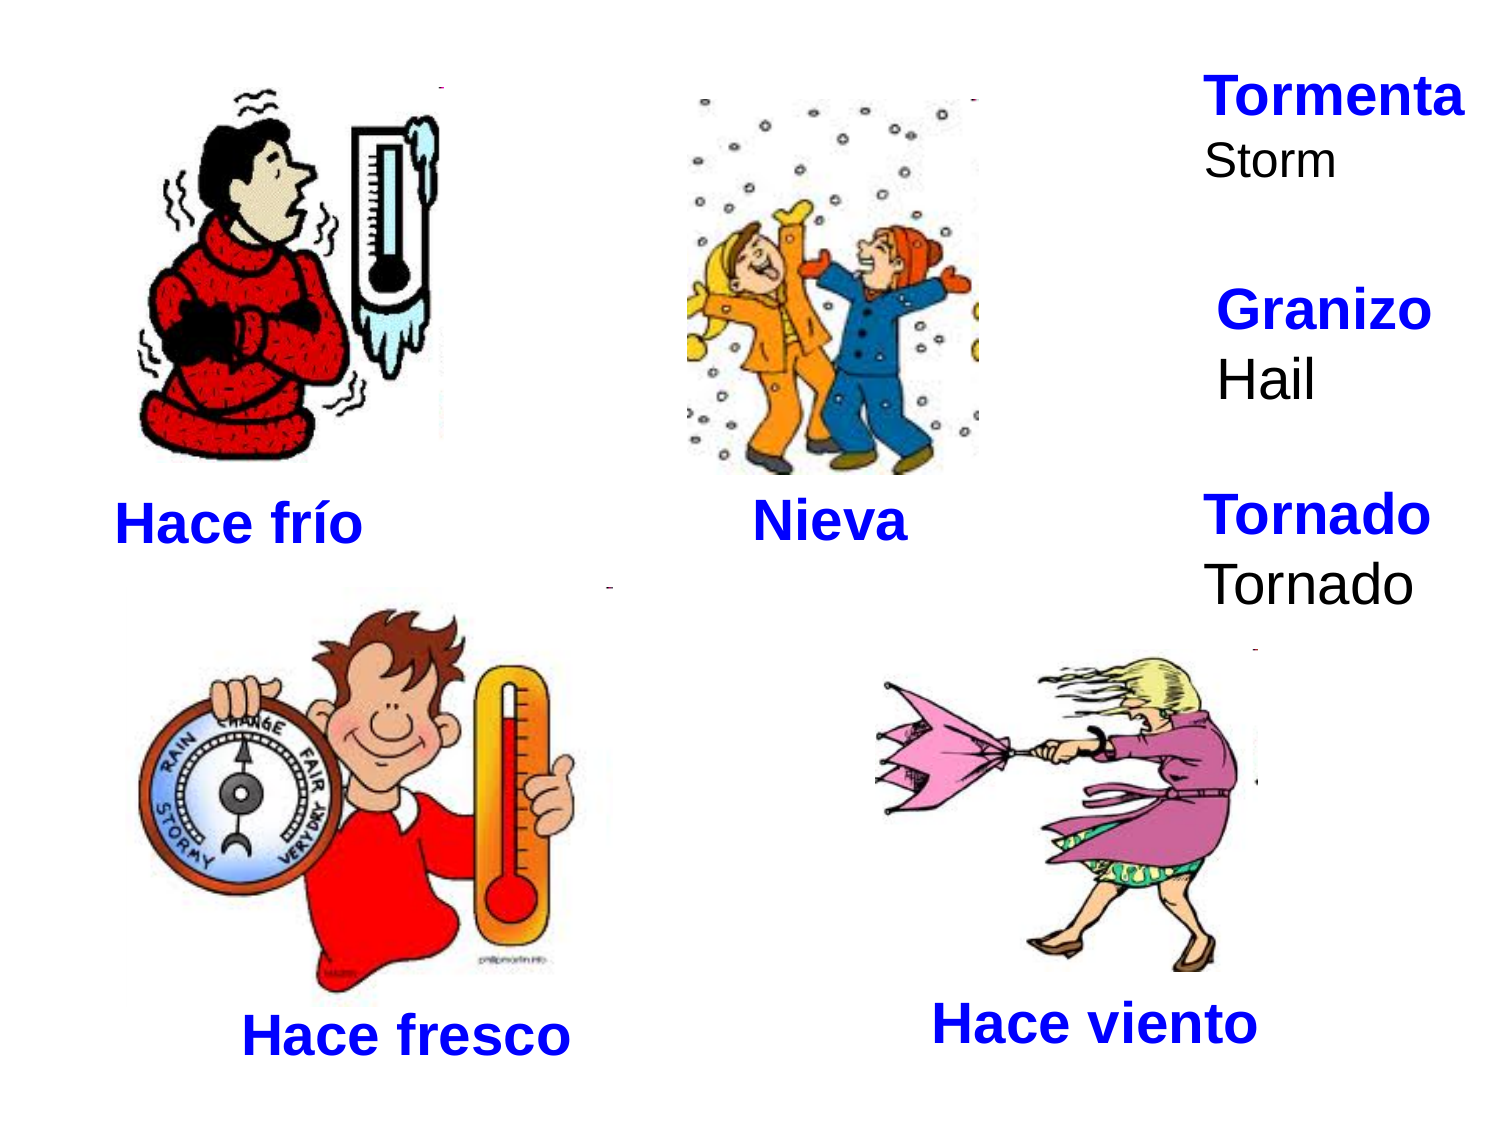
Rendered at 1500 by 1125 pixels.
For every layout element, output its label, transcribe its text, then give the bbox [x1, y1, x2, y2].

text_box Tornado Tornado [1189, 468, 1448, 624]
text_box Hace fresco [226, 1016, 587, 1075]
picture [874, 649, 1258, 973]
picture [124, 587, 613, 1007]
picture [687, 99, 979, 476]
text_box Nieva [737, 484, 924, 560]
text_box Tormenta Storm [1189, 50, 1481, 195]
text_box Hace frío [100, 477, 380, 563]
text_box Hace viento [917, 977, 1275, 1063]
text_box Granizo Hail [1201, 264, 1449, 489]
picture [137, 87, 444, 463]
